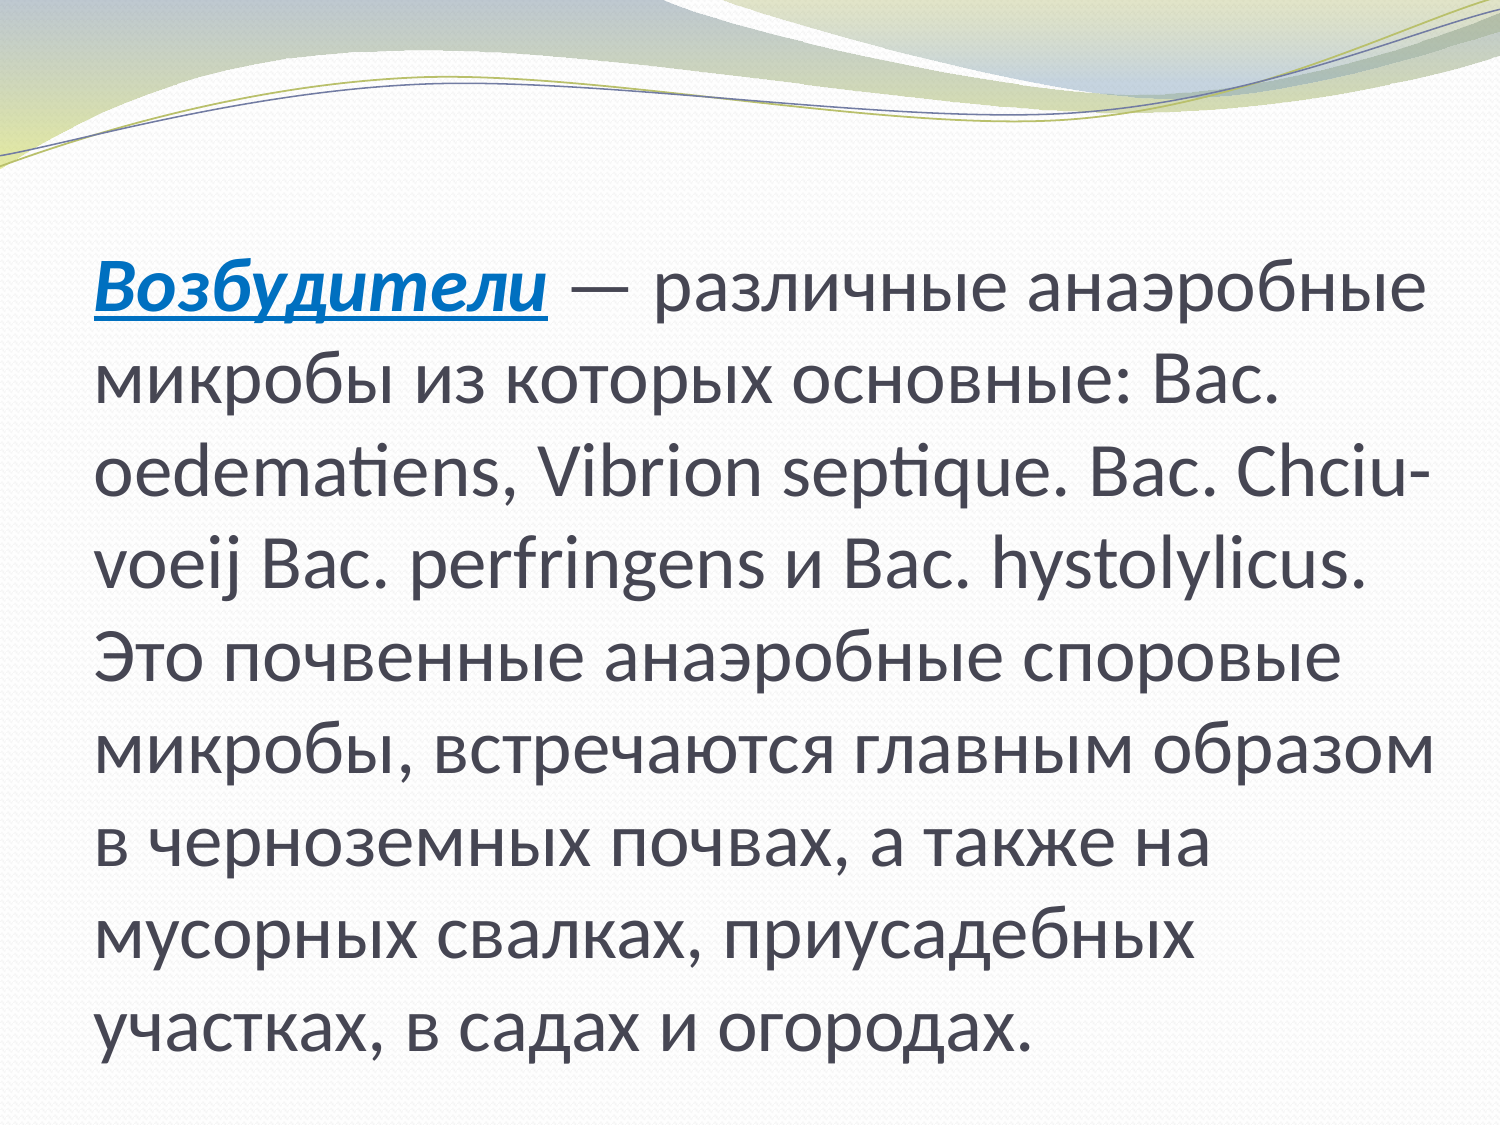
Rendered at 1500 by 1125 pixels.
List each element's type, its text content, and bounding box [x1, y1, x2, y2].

title Возбудители — различные анаэробные микробы из которых основные: Вас. oedematiens, Vibrion septique. Вас. Chciu-voeij Вас. perfringens и Вас. hystolylicus. Это почвенные анаэробные споровые микробы, встречаются главным образом в черноземных почвах, а также на мусорных свалках, приусадебных участках, в садах и огородах. [93, 878, 1457, 1067]
